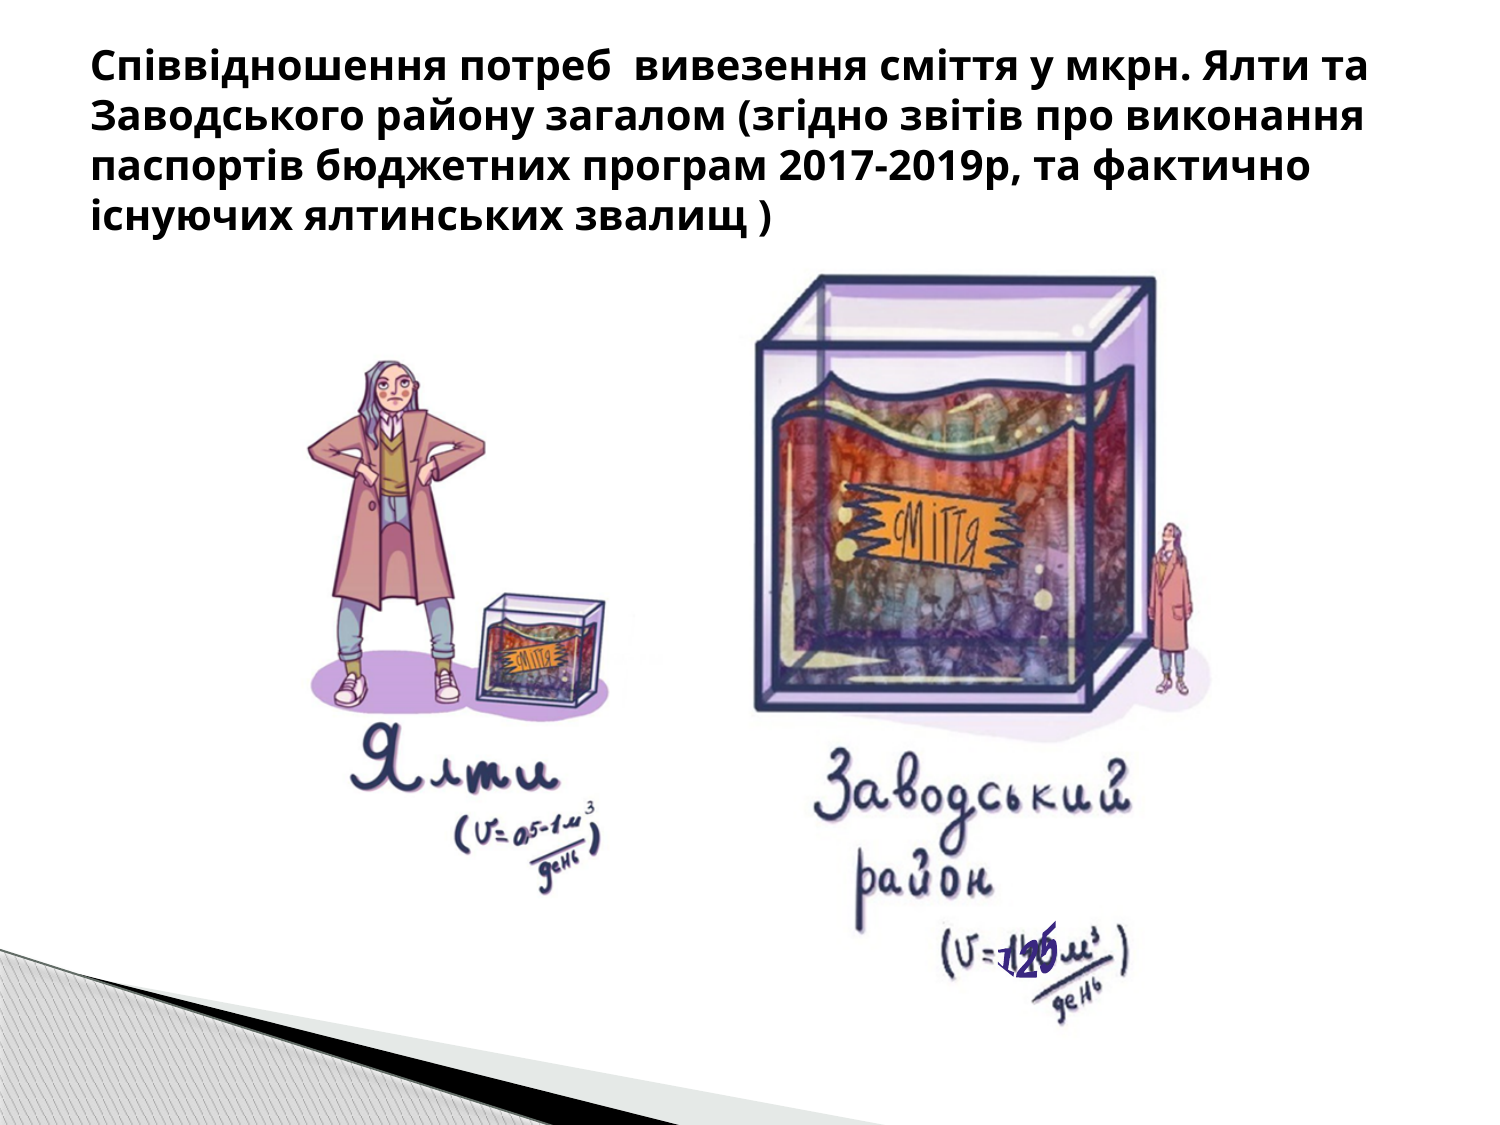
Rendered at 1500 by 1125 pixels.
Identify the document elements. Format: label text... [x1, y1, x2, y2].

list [696, 247, 1294, 1047]
title Співвідношення потреб вивезення сміття у мкрн. Ялти та Заводського району загалом (згідно звітів про виконання паспортів бюджетних програм 2017-2019р, та фактично існуючих ялтинських звалищ ) [75, 45, 1425, 233]
picture [229, 231, 692, 994]
